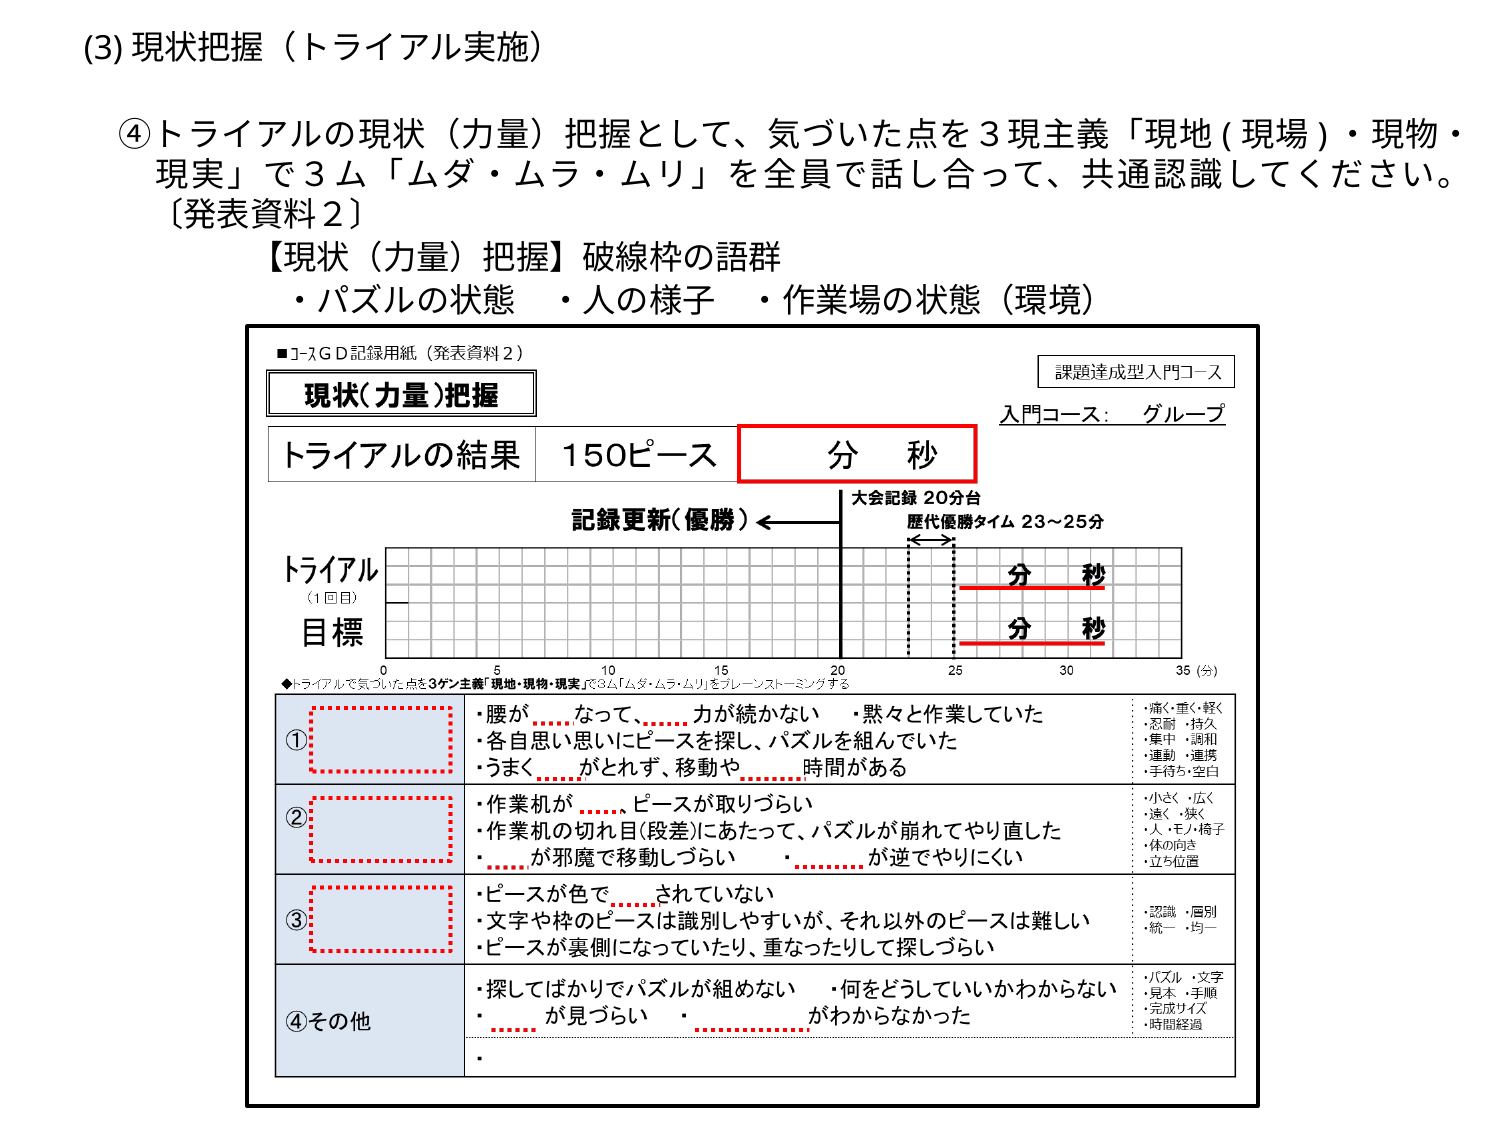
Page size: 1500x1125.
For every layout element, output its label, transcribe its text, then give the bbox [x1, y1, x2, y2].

text_box (3)現状把握（トライアル実施） ④トライアルの現状（力量）把握として、気づいた点を３現主義「現地(現場)・現物・ 現実」で３ム「ムダ・ムラ・ムリ」を全員で話し合って、共通認識してください。 〔発表資料２〕 【現状（力量）把握】破線枠の語群 ・パズルの状態 ・人の様子 ・作業場の状態（環境） [69, 18, 1489, 327]
text_box [245, 324, 1260, 1108]
picture [262, 337, 1274, 1084]
